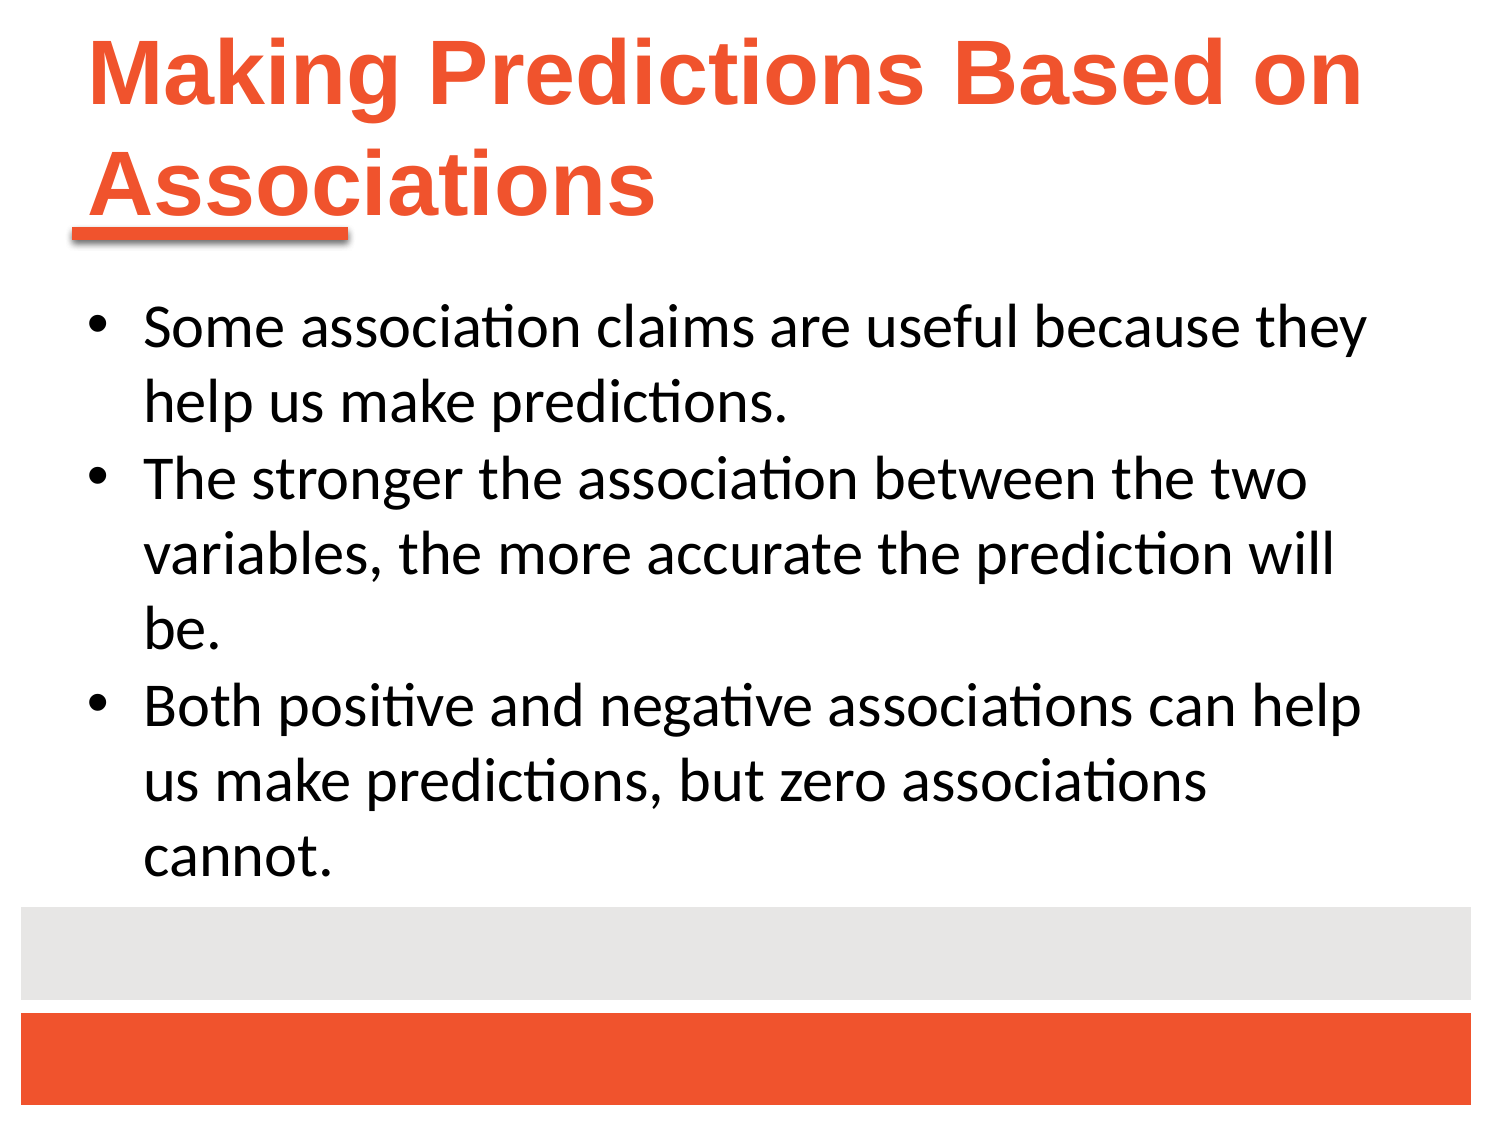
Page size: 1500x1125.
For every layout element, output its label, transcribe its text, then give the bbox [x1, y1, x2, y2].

title Making Predictions Based on Associations [72, 29, 1423, 218]
list Some association claims are useful because they help us make predictions. The stronger the association between the two variables, the more accurate the prediction will be. Both positive and negative associations can help us make predictions, but zero associations cannot. [72, 277, 1423, 911]
